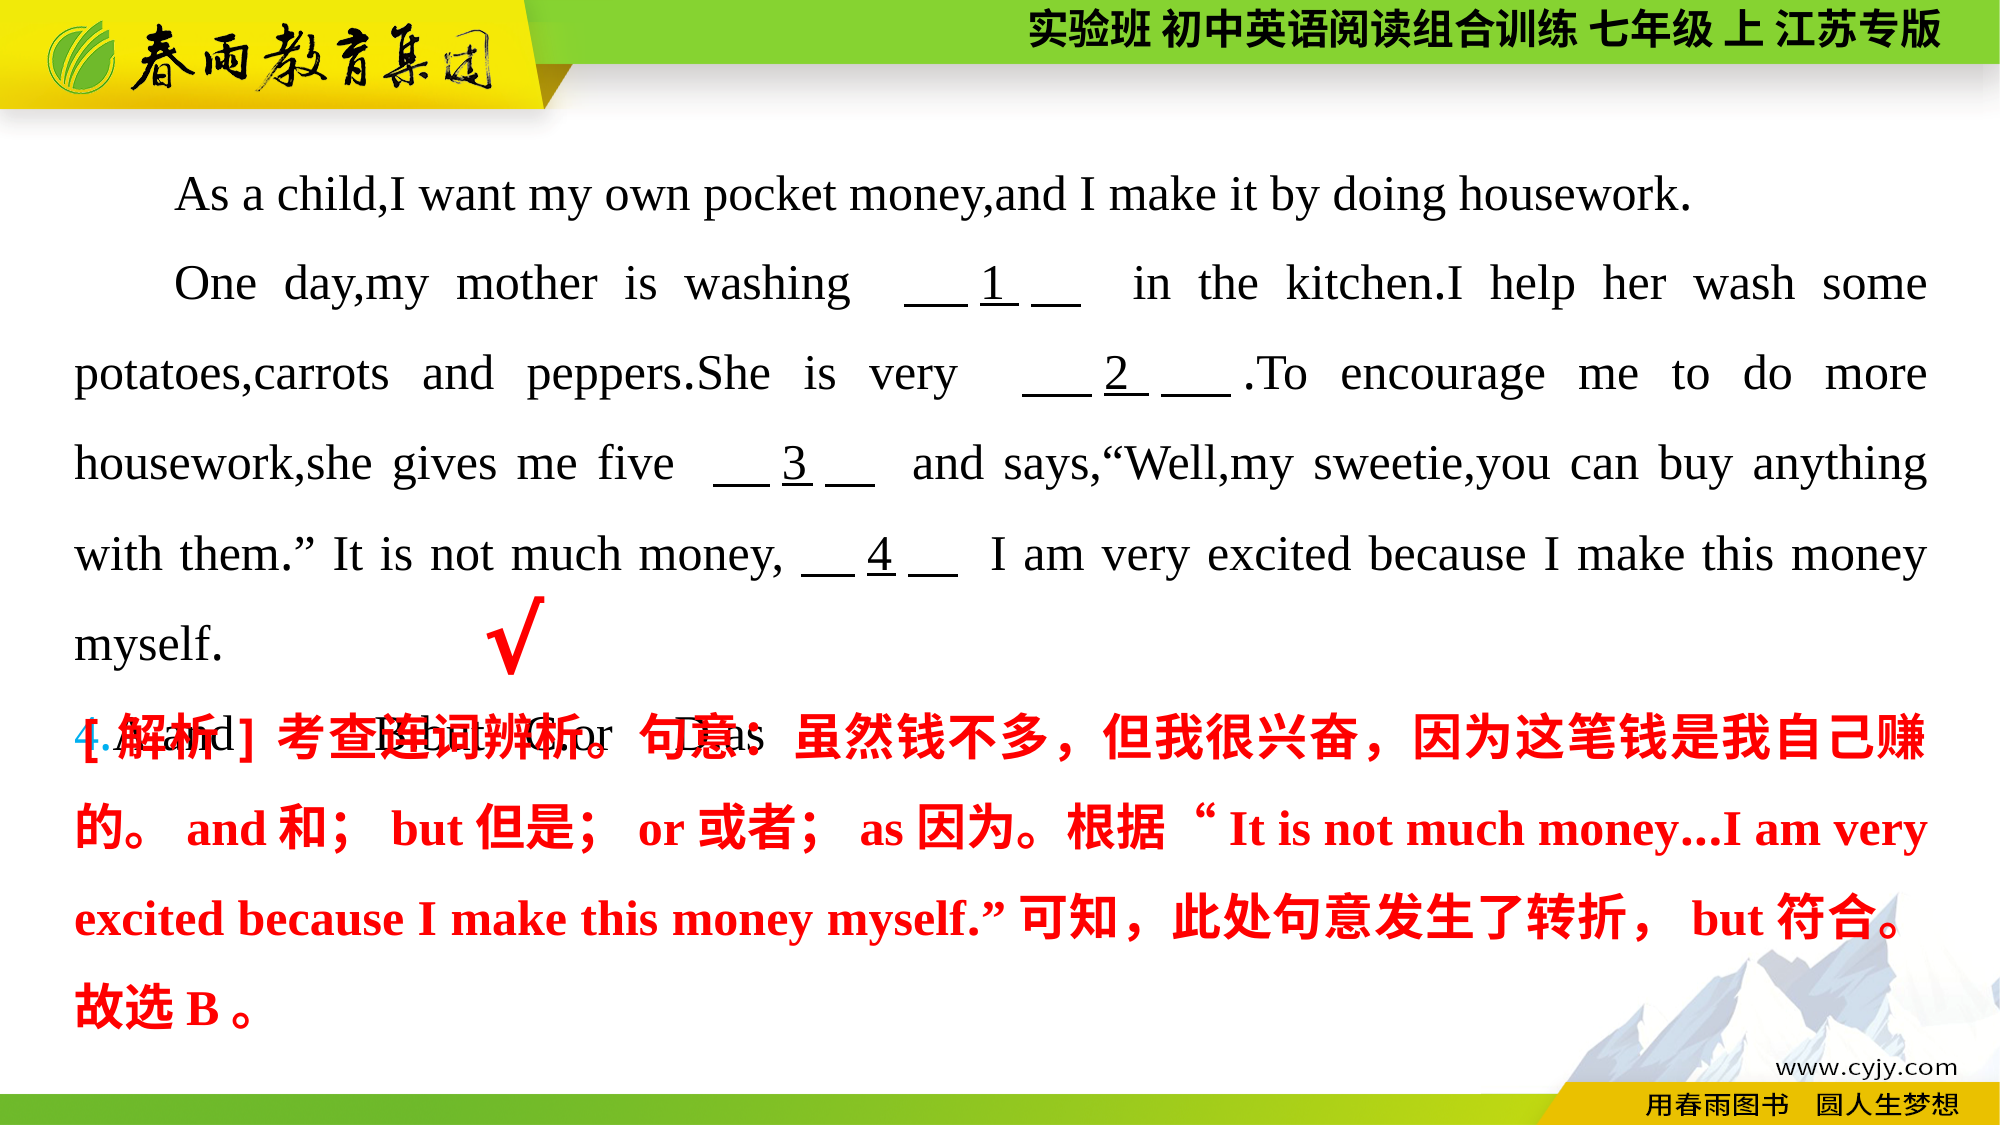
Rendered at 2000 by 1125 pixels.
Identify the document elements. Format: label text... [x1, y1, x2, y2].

list As a child,I want my own pocket money,and I make it by doing housework. One day,my mother is washing 1 in the kitchen.I help her wash some potatoes,carrots and peppers.She is very 2 .To encourage me to do more housework,she gives me five 3 and says,“Well,my sweetie,you can buy anything with them.” It is not much money, 4 I am very excited because I make this money myself. 4.A.and B.but C.or D.as [59, 122, 1944, 667]
picture [0, 0, 2000, 1125]
text_box [解析]考查连词辨析。句意：虽然钱不多，但我很兴奋，因为这笔钱是我自己赚的。and和；but但是；or或者；as因为。根据“It is not much money...I am very excited because I make this money myself.”可知，此处句意发生了转折，but符合。故选B。 [59, 667, 1944, 1043]
